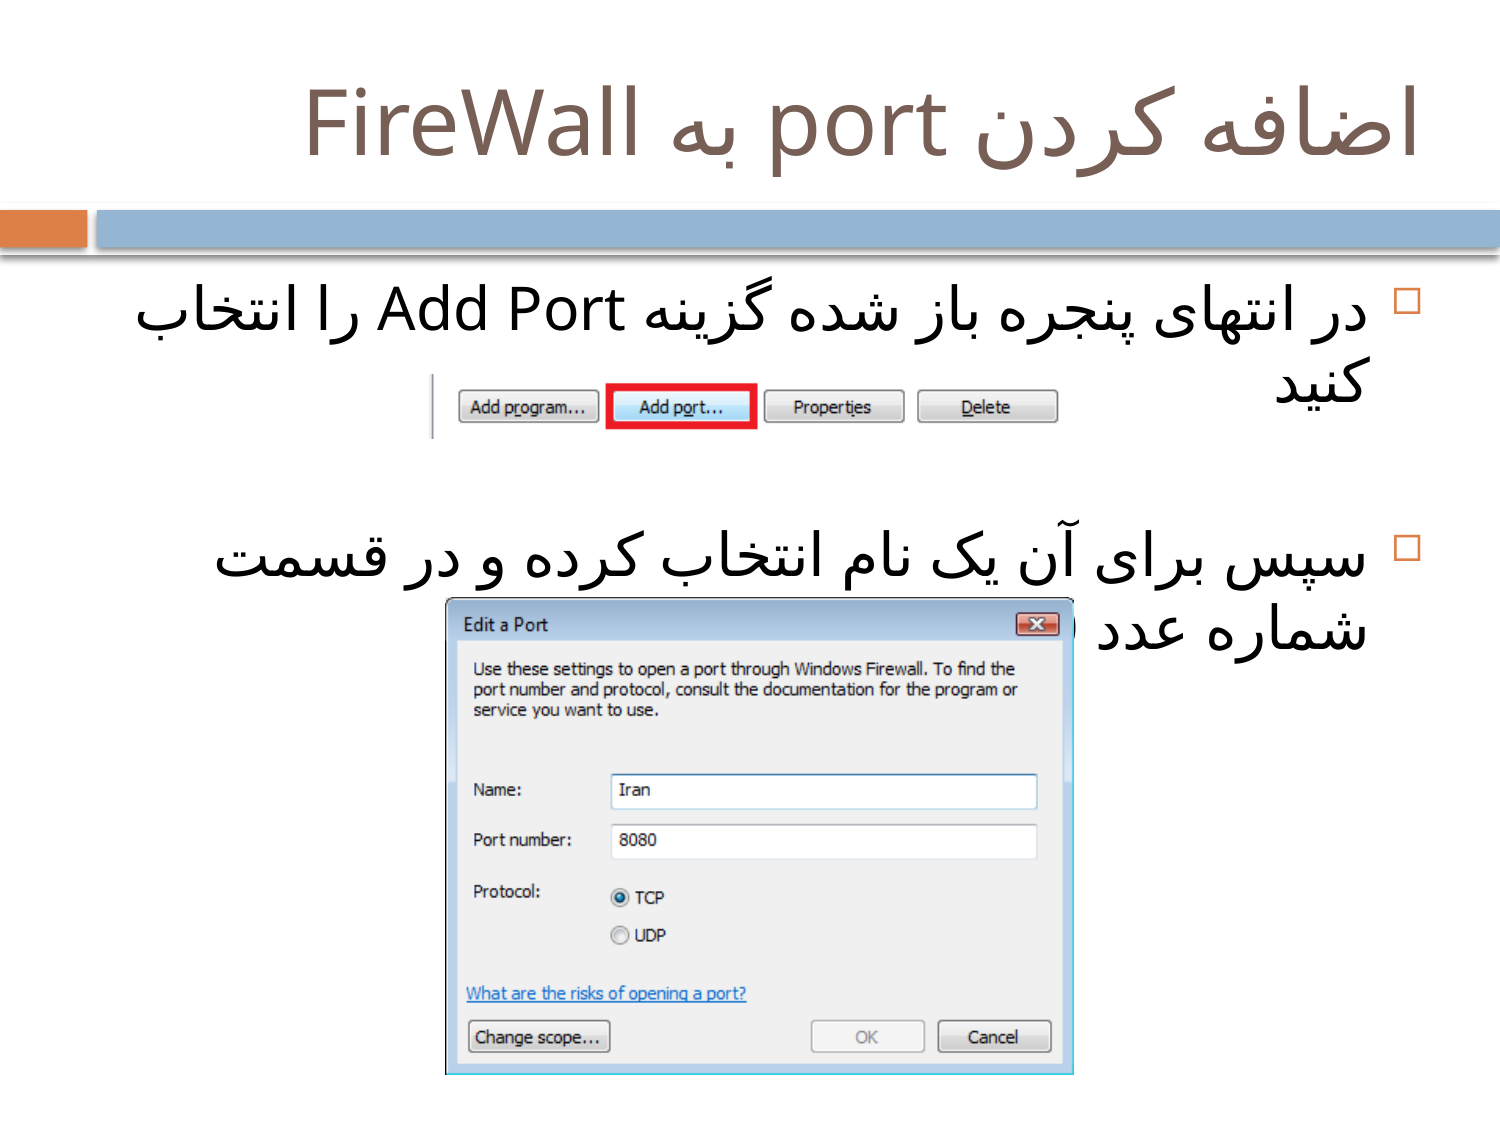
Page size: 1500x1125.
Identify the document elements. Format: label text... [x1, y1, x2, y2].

list در انتهای پنجره باز شده گزینه Add Port را انتخاب کنید سپس برای آن یک نام انتخاب کرده و در قسمت شماره عدد 8080 را وارد کنید. [100, 262, 1438, 1000]
picture [444, 597, 1074, 1075]
picture [429, 374, 1071, 440]
title اضافه کردن port به FireWall [100, 37, 1438, 200]
